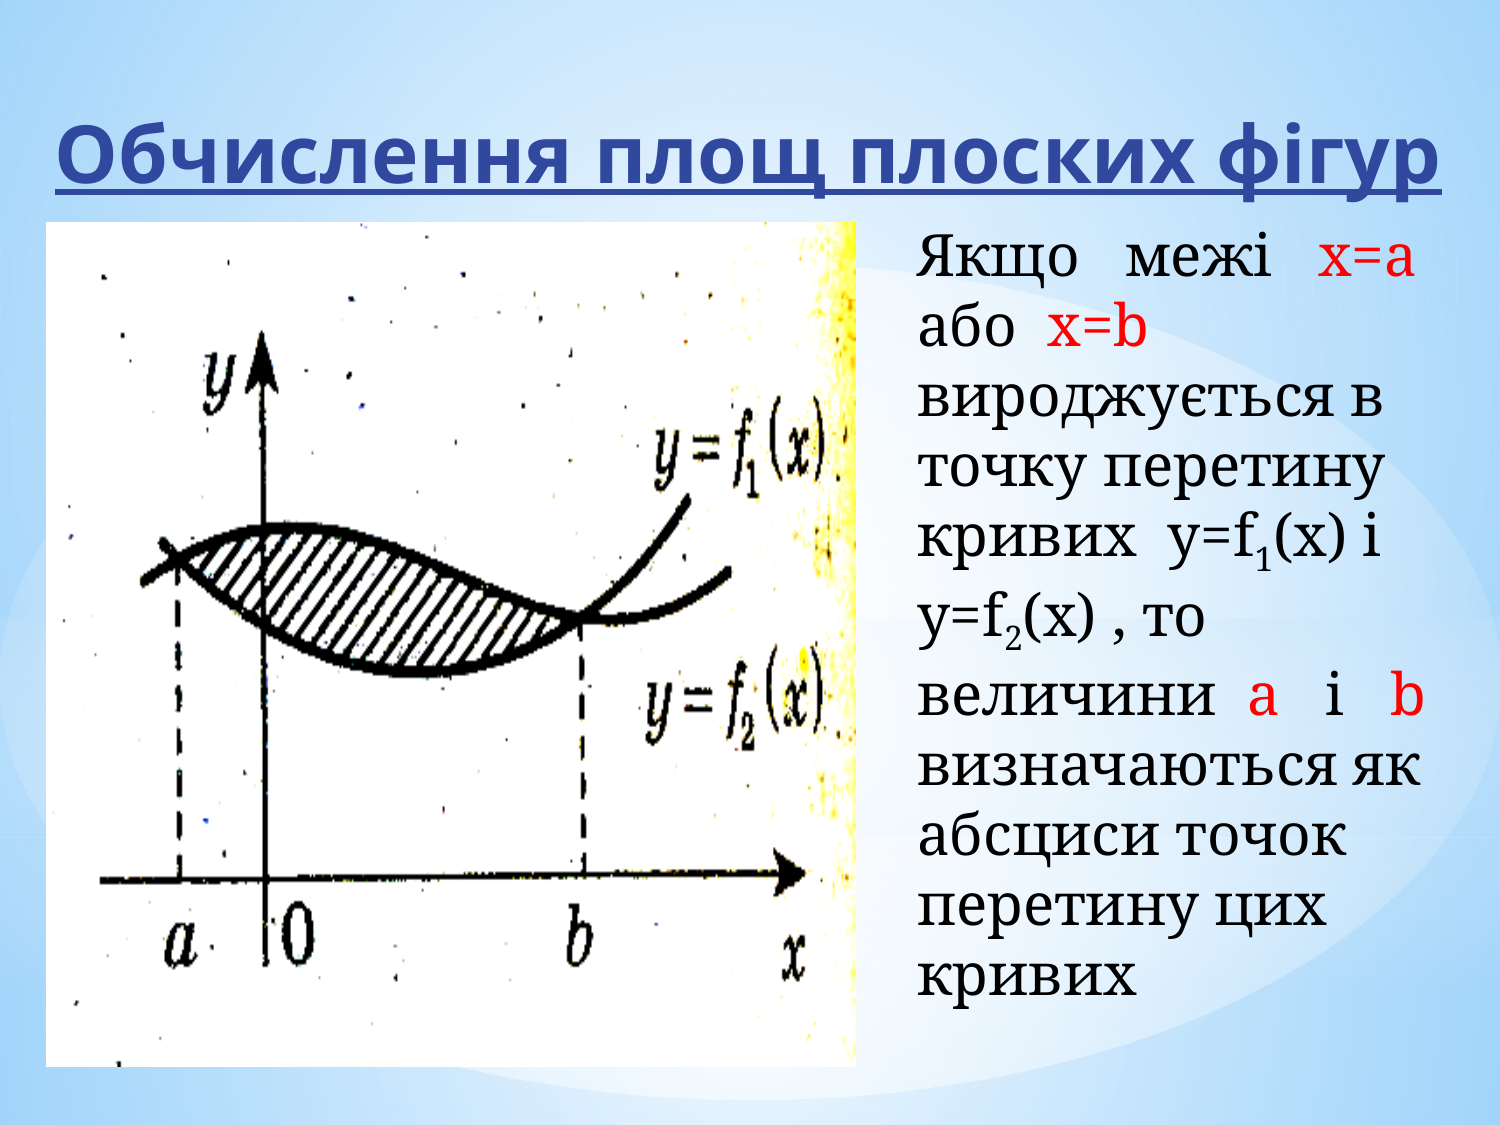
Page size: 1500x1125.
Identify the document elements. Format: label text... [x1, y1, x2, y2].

text_box Обчислення площ плоских фігур [46, 0, 1451, 200]
picture [46, 222, 856, 1067]
text_box Якщо межі x=a або x=b вироджується в точку перетину кривих y=f1(x) і y=f2(x) , то величини a і b визначаються як абсциси точок перетину цих кривих [902, 210, 1465, 1015]
